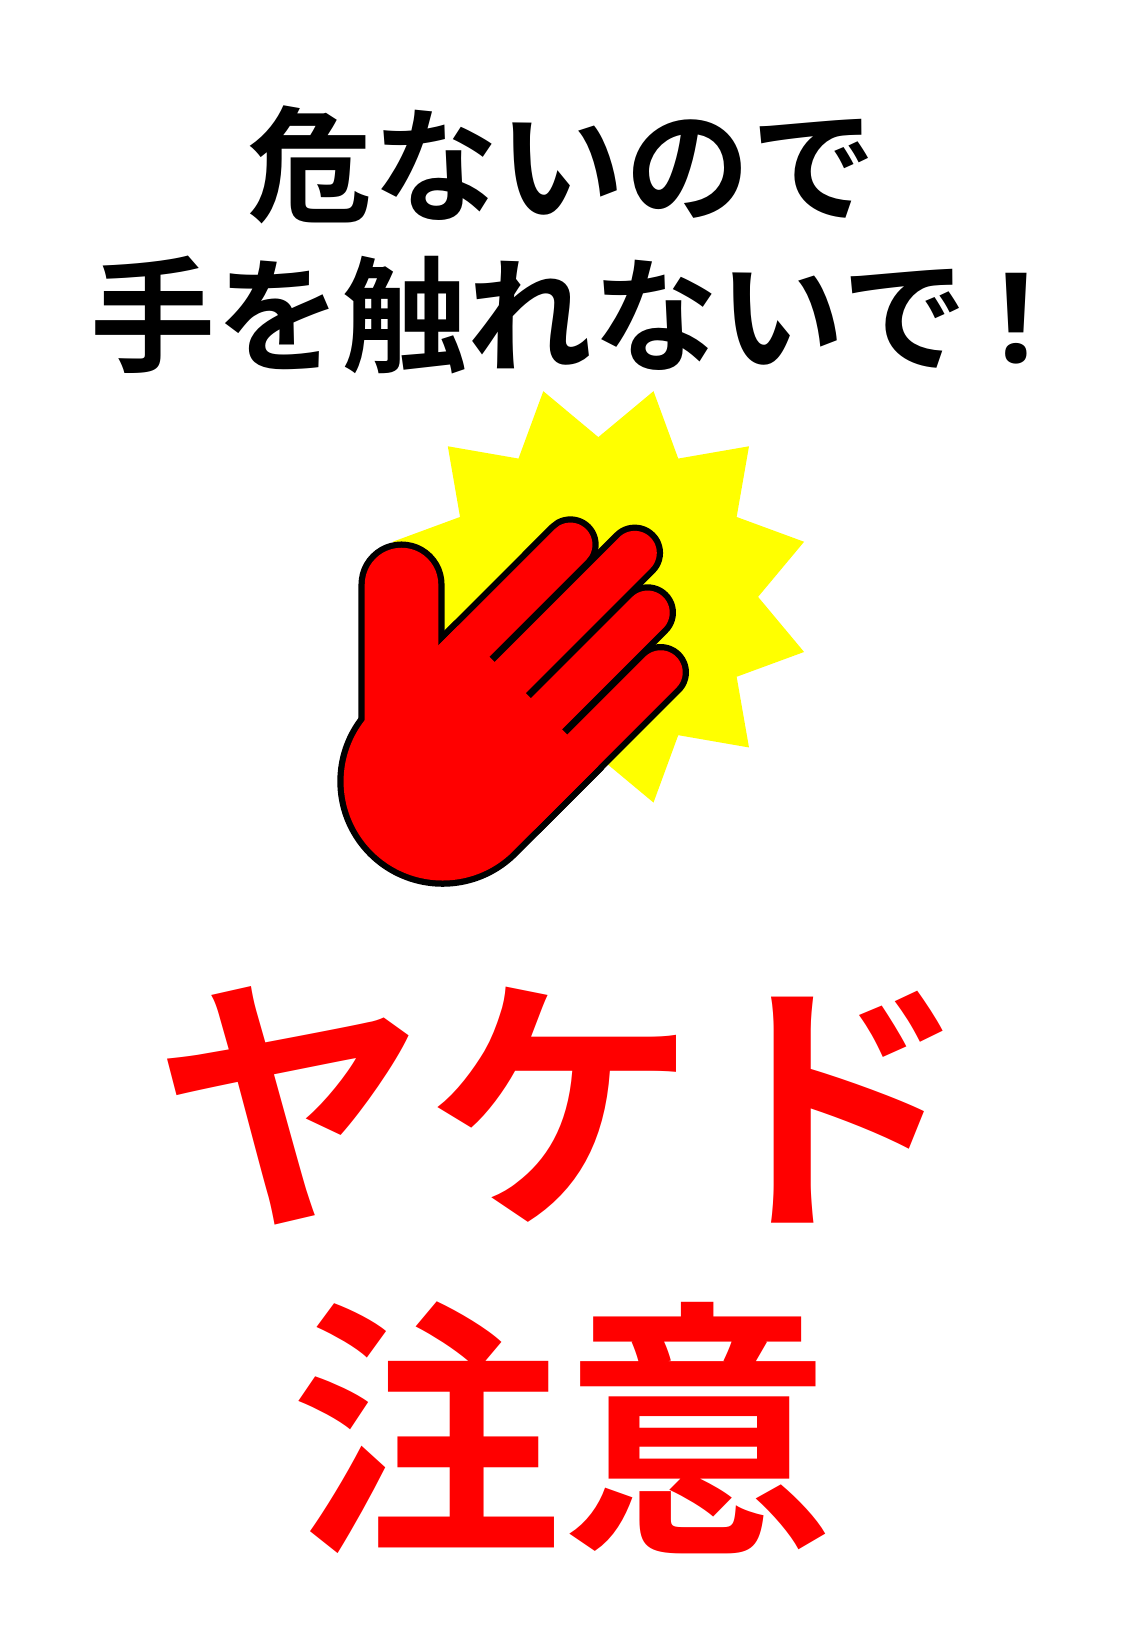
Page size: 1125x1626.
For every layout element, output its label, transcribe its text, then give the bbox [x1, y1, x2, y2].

text_box ヤケド 注意 [0, 928, 1125, 1594]
text_box 危ないので 手を触れないで! [0, 80, 1125, 395]
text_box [276, 428, 831, 855]
